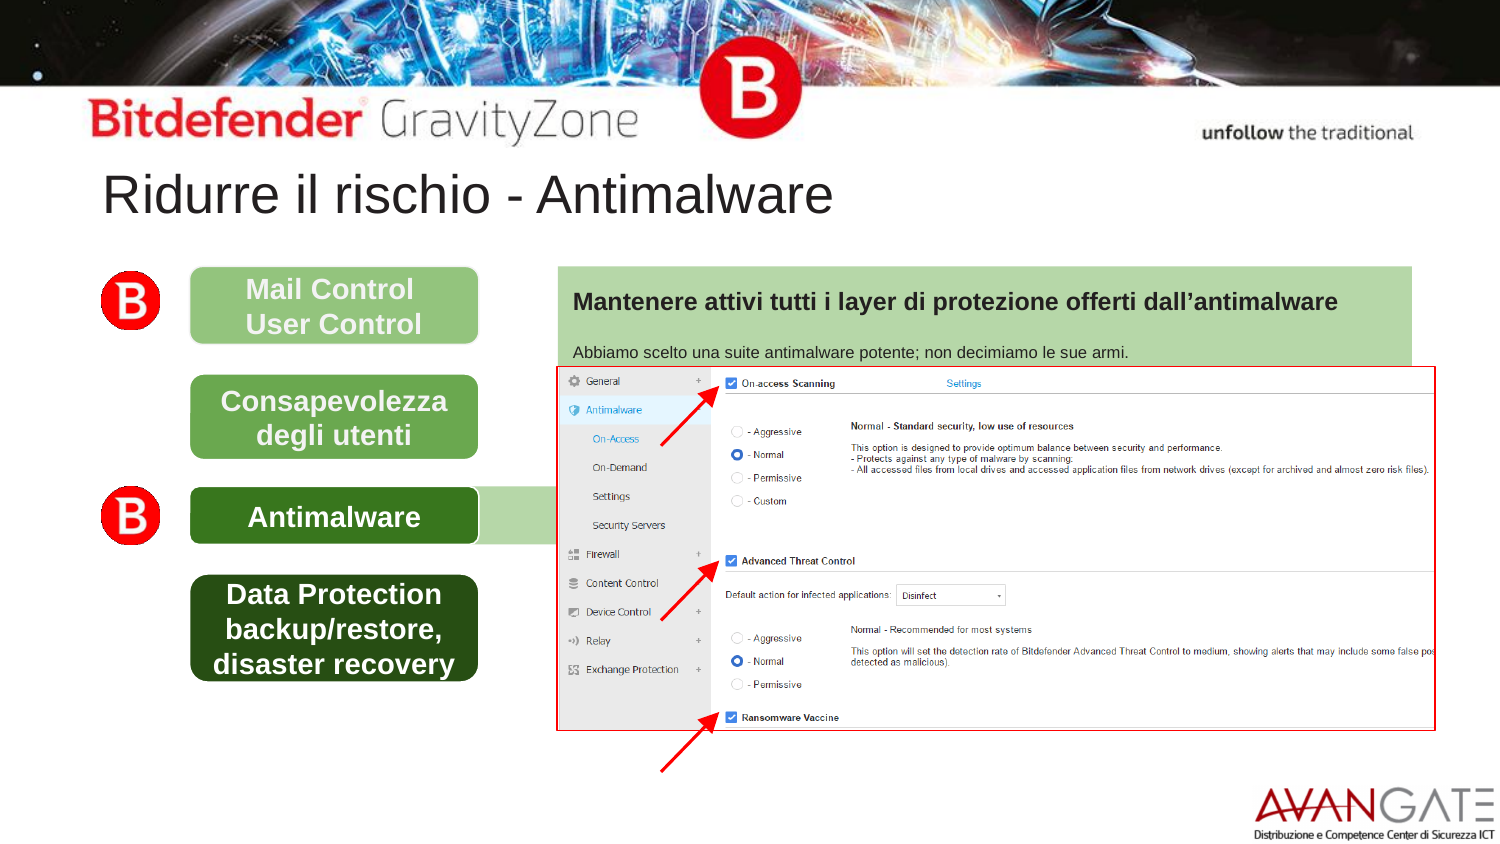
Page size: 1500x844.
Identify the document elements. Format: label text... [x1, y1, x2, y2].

text_box Mail Control User Control [189, 266, 479, 345]
text_box Antimalware [189, 486, 479, 545]
picture [0, 0, 1500, 149]
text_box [557, 366, 1435, 772]
text_box Ridurre il rischio - Antimalware [87, 156, 1413, 221]
picture [1251, 785, 1500, 844]
text_box Data Protection backup/restore, disaster recovery [189, 573, 479, 683]
picture [101, 486, 161, 545]
text_box [472, 486, 552, 545]
text_box Consapevolezza degli utenti [189, 373, 479, 460]
picture [101, 271, 161, 331]
text_box Mantenere attivi tutti i layer di protezione offerti dall’antimalware Abbiamo scelto una suite antimalware potente; non decimiamo le sue armi. Buona parte delle soluzioni antimalware moderne dispone di livelli multipli di protezione. Tutti contribuiscono a ridurre le possiblità di penetrazione. Se ho un problema di compatabilità con una applicazione, prima dii disattivare tout cour una componente, consulto il produttore. Quasi sempre una soluzione mirata è possibile, senza rinunciare ad importante layer di protezione. [557, 266, 1412, 366]
